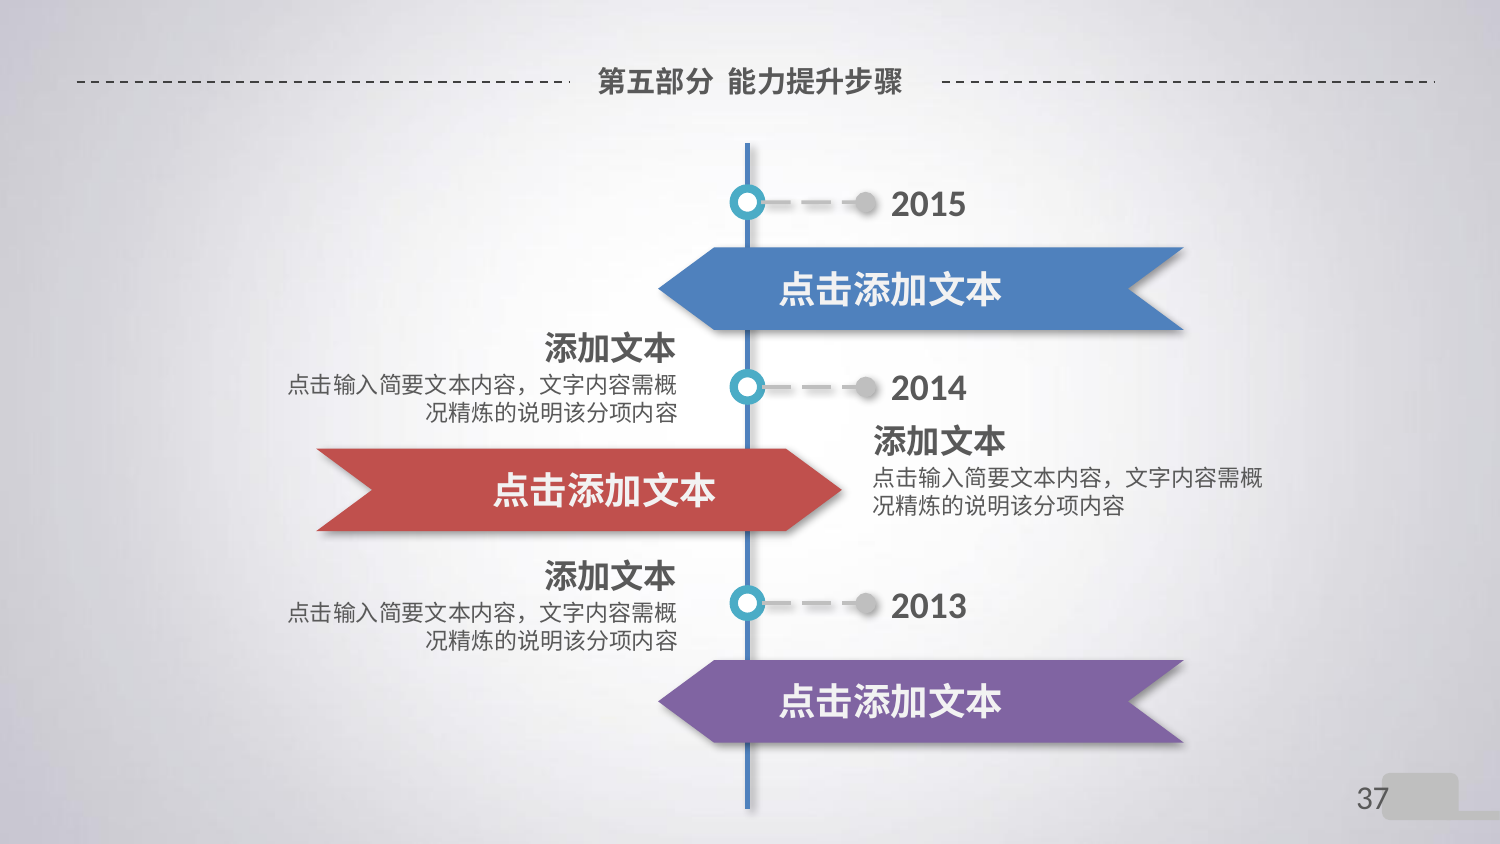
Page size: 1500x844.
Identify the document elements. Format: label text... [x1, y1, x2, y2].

picture [0, 0, 1500, 844]
text_box 2014 [879, 357, 979, 414]
text_box 点击输入简要文本内容，文字内容需概况精炼的说明该分项内容 [268, 365, 690, 432]
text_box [733, 372, 866, 401]
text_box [657, 247, 1184, 331]
text_box 点击输入简要文本内容，文字内容需概况精炼的说明该分项内容 [861, 458, 1283, 525]
text_box 2015 [879, 173, 979, 230]
title 第五部分 能力提升步骤 [18, 52, 1483, 110]
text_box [733, 188, 866, 217]
text_box 2013 [879, 575, 979, 632]
text_box 添加文本 [862, 414, 1019, 466]
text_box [733, 589, 866, 618]
text_box 添加文本 [532, 549, 689, 601]
text_box 添加文本 [532, 321, 689, 373]
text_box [315, 448, 843, 532]
text_box 点击输入简要文本内容，文字内容需概况精炼的说明该分项内容 [268, 593, 690, 660]
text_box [657, 659, 1184, 743]
